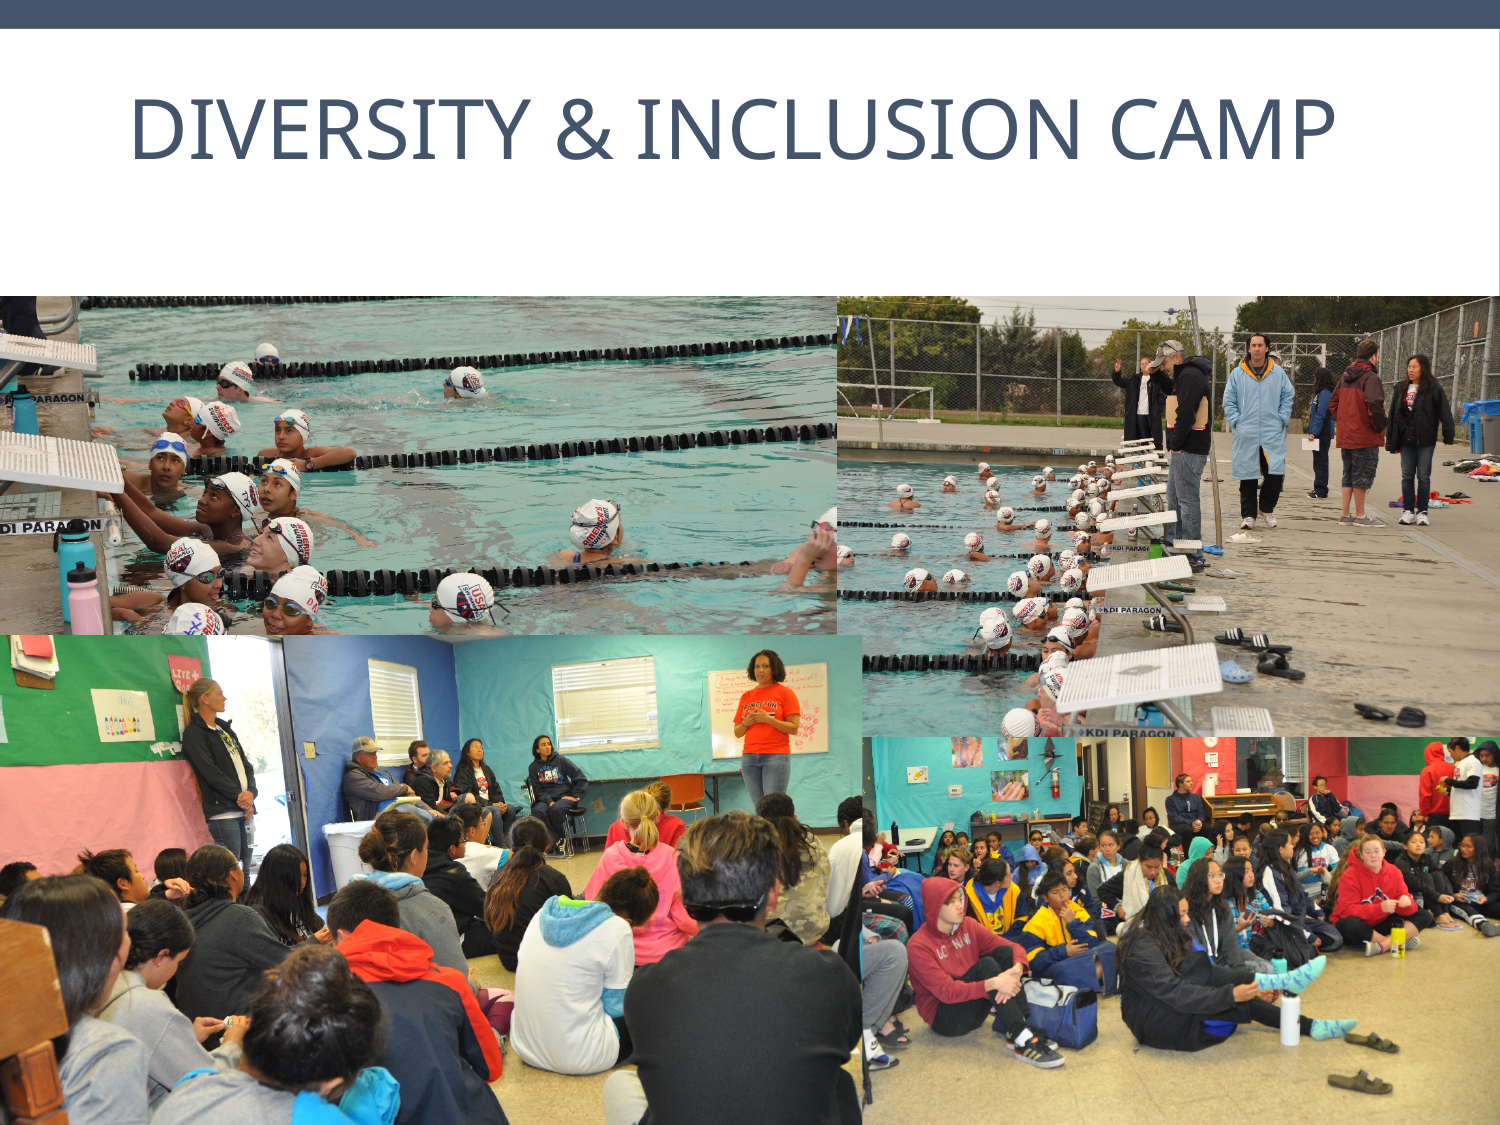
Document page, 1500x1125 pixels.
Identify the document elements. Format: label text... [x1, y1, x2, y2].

text_box DIVERSITY & INCLUSION CAMP [112, 37, 1400, 231]
picture [0, 296, 1500, 1125]
